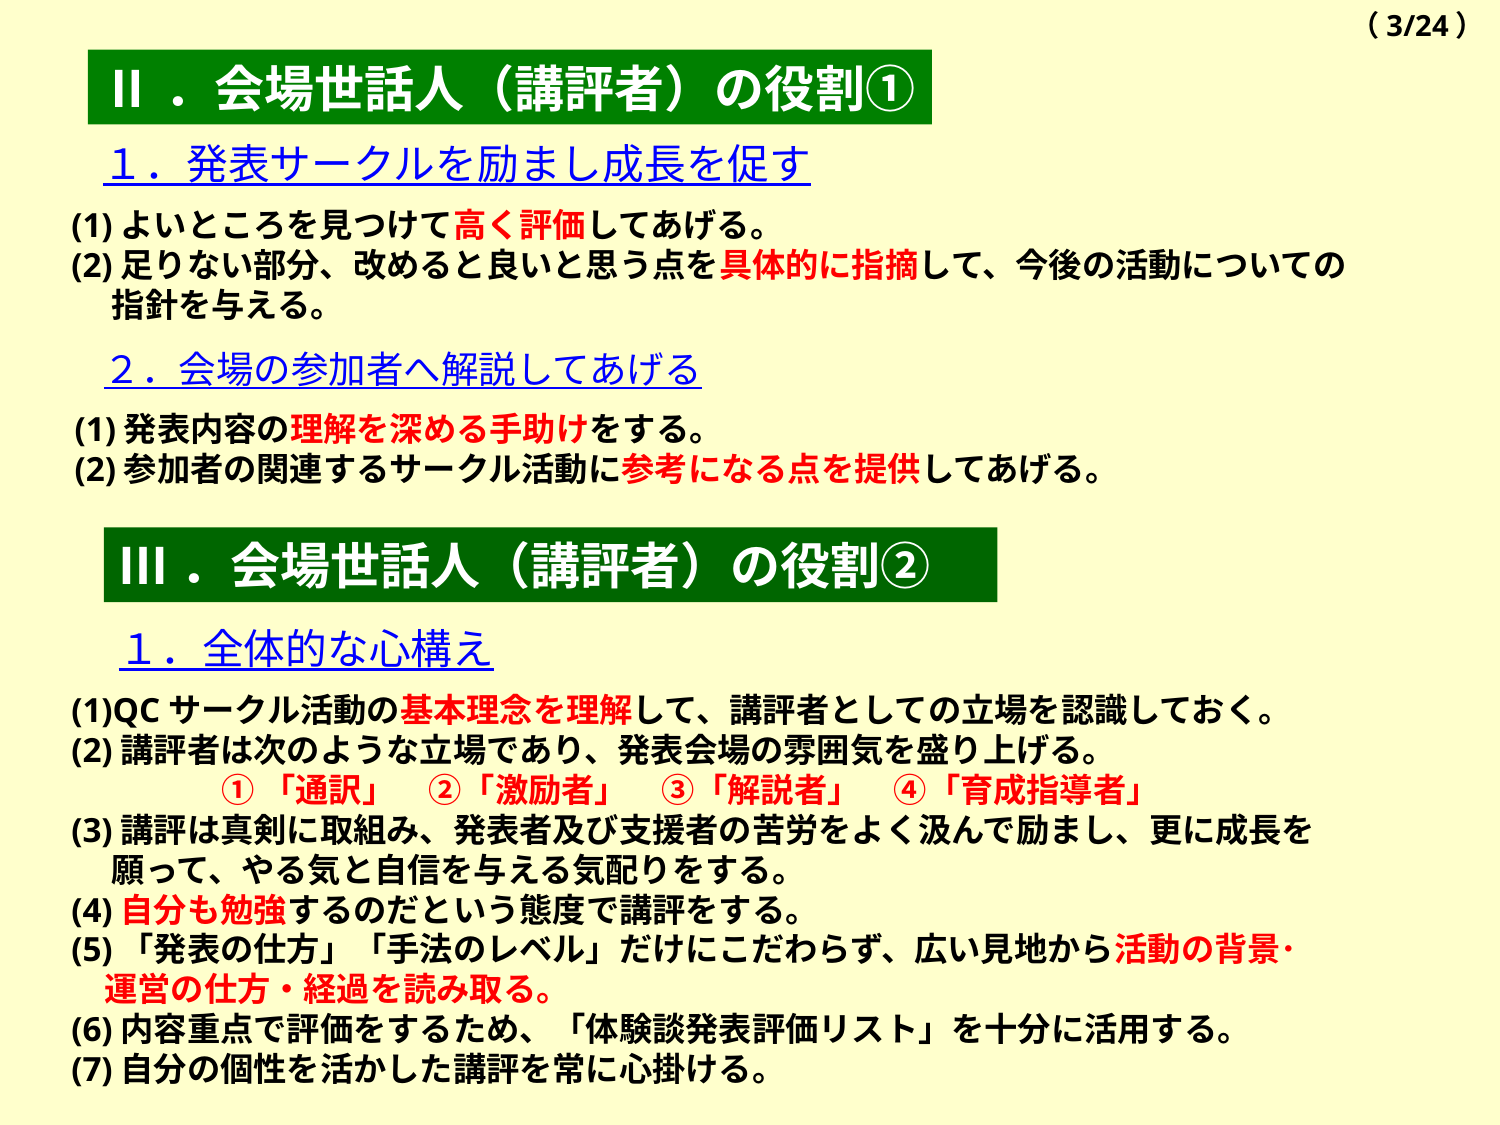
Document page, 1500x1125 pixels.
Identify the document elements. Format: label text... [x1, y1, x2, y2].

text_box (1)発表内容の理解を深める手助けをする。 (2)参加者の関連するサークル活動に参考になる点を提供してあげる。 [59, 400, 1134, 496]
text_box Ⅱ．会場世話人（講評者）の役割① [87, 49, 932, 125]
text_box (1)よいところを見つけて高く評価してあげる。 (2)足りない部分、改めると良いと思う点を具体的に指摘して、今後の活動についての 指針を与える。 [56, 197, 1363, 332]
text_box ２．会場の参加者へ解説してあげる [89, 338, 717, 399]
text_box １．発表サークルを励まし成長を促す [88, 130, 827, 196]
text_box Ⅲ．会場世話人（講評者）の役割② [103, 527, 998, 603]
slide_number （3/24） [1187, 0, 1500, 75]
text_box (1)QCサークル活動の基本理念を理解して、講評者としての立場を認識しておく。 (2)講評者は次のような立場であり、発表会場の雰囲気を盛り上げる。 ①「通訳」 ②「激励者」 ③「解説者」 ④「育成指導者」 (3)講評は真剣に取組み、発表者及び支援者の苦労をよく汲んで励まし、更に成長を 願って、やる気と自信を与える気配りをする。 (4)自分も勉強するのだという態度で講評をする。 (5)「発表の仕方」「手法のレベル」だけにこだわらず、広い見地から活動の背景･ 運営の仕方・経過を読み取る。 (6)内容重点で評価をするため、「体験談発表評価リスト」を十分に活用する。 (7)自分の個性を活かした講評を常に心掛ける。 [56, 681, 1332, 1096]
text_box １．全体的な心構え [103, 615, 510, 681]
